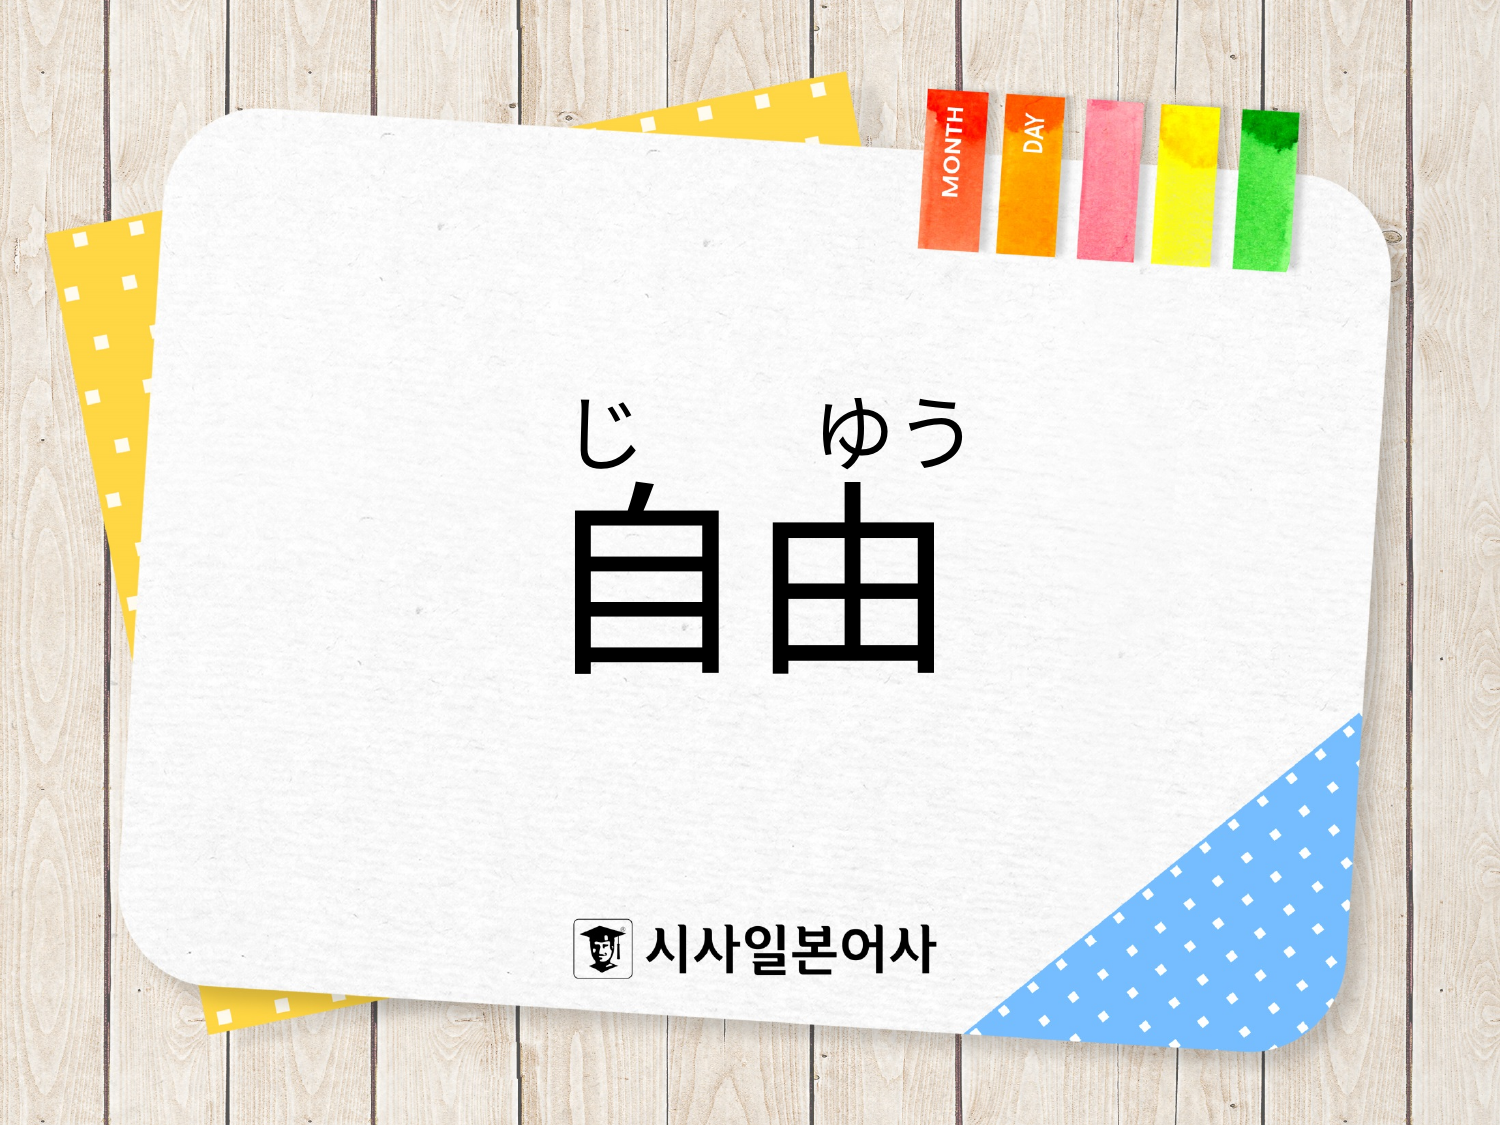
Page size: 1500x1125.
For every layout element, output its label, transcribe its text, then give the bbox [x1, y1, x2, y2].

text_box じ ゆう [547, 373, 994, 489]
title 自由 [75, 338, 1425, 811]
picture [0, 0, 1500, 1125]
